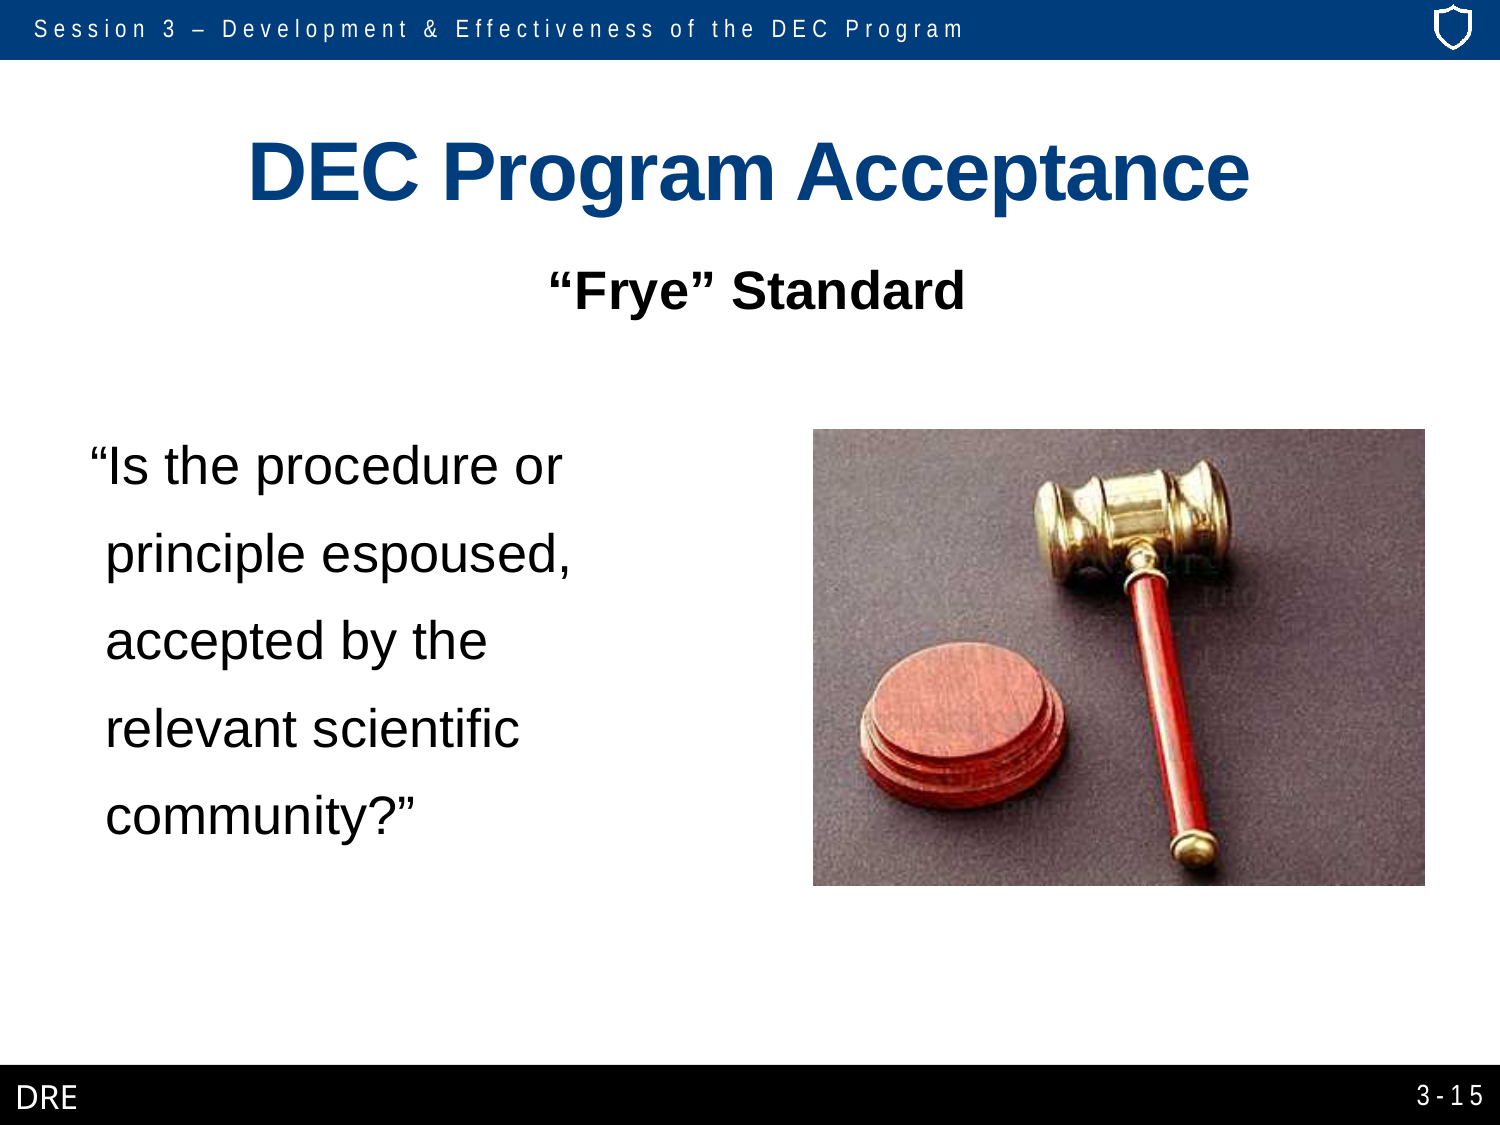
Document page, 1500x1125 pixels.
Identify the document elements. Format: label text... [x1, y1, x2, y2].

list “Frye” Standard “Is the procedure or principle espoused, accepted by the relevant scientific community?” [75, 254, 1425, 1005]
picture [812, 429, 1426, 886]
title DEC Program Acceptance [75, 75, 1425, 225]
slide_number 3-15 [1218, 1063, 1499, 1124]
picture [1434, 4, 1472, 50]
